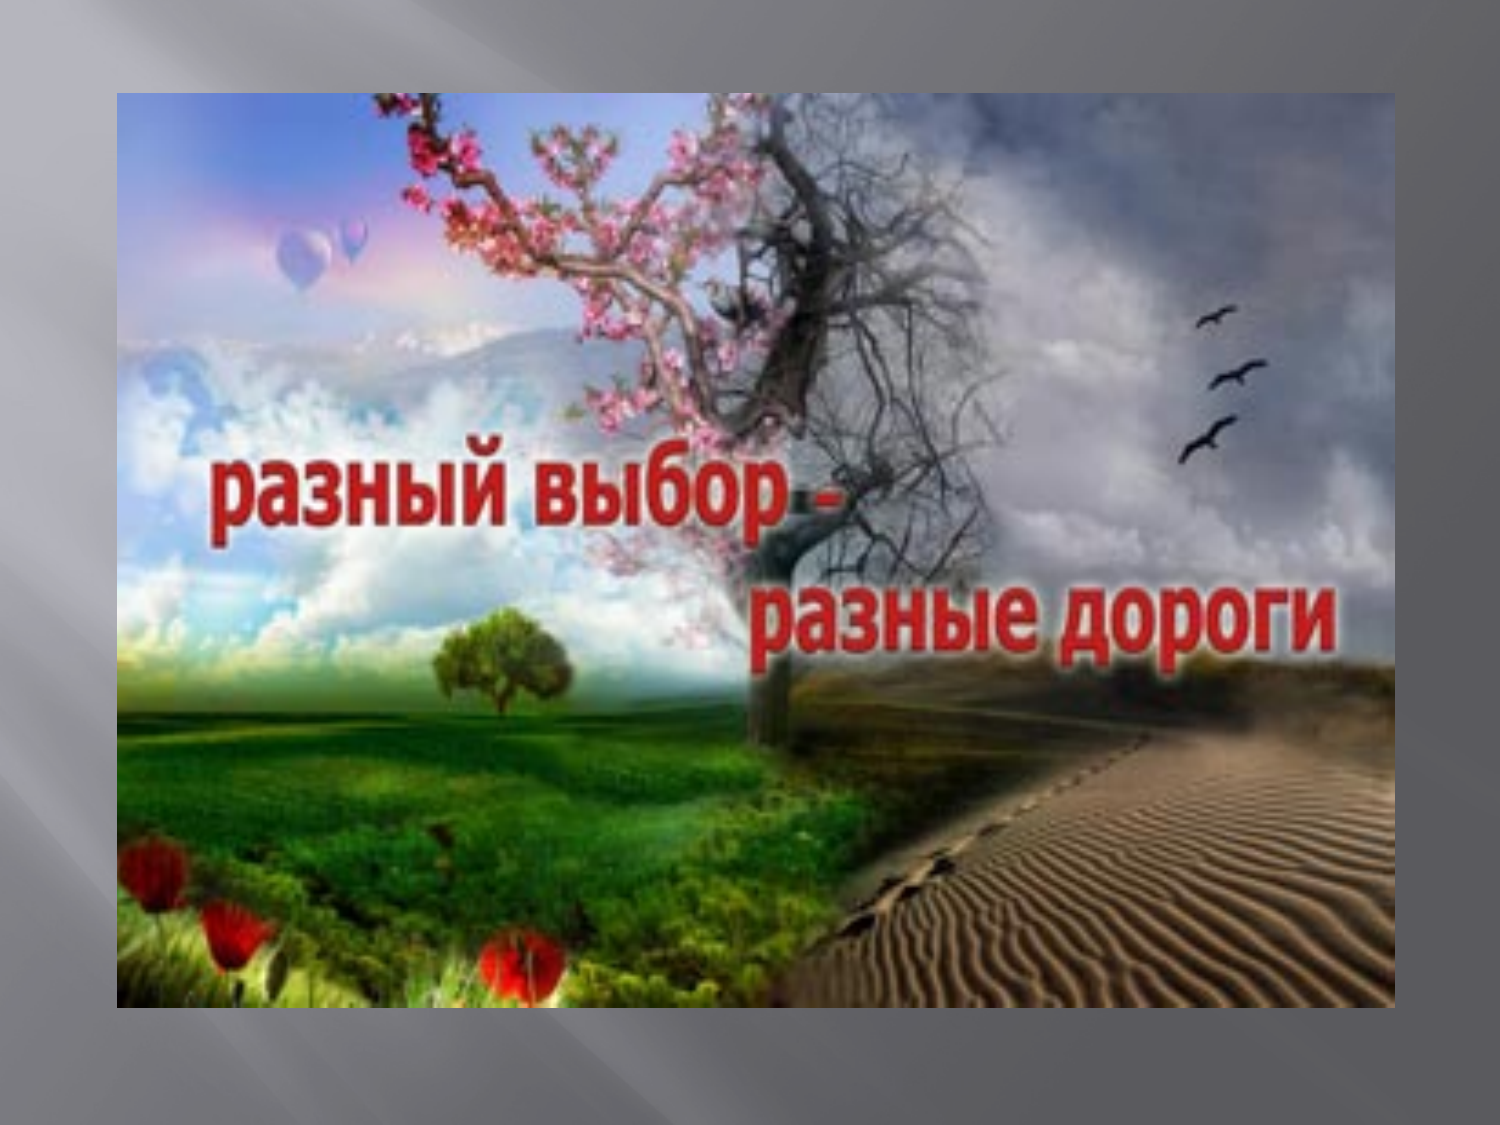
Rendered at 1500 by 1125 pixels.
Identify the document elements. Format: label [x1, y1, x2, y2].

picture [116, 93, 1395, 1008]
